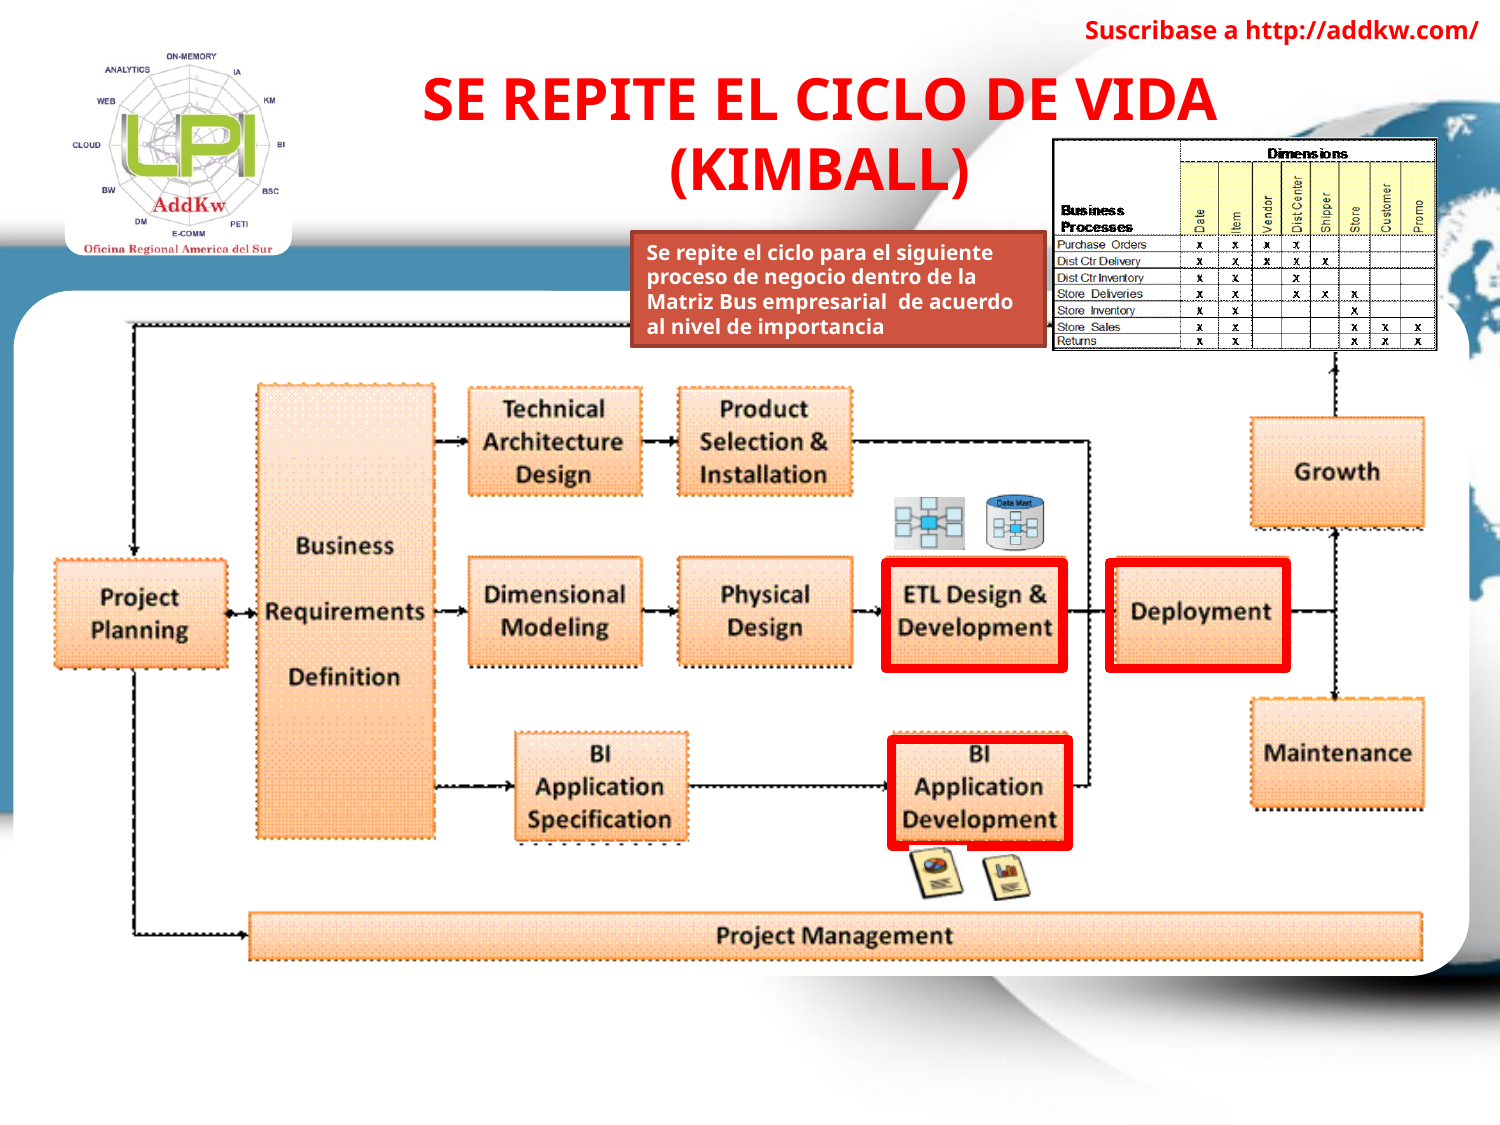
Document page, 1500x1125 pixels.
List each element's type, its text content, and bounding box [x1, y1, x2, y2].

text_box Suscribase a http://addkw.com/ [1070, 7, 1495, 52]
text_box Se repite el ciclo para el siguiente proceso de negocio dentro de la Matriz Bus empresarial de acuerdo al nivel de importancia [630, 230, 1047, 290]
text_box Se repite el Ciclo de vida (kimball) [276, 54, 1364, 173]
picture [0, 0, 1500, 1125]
